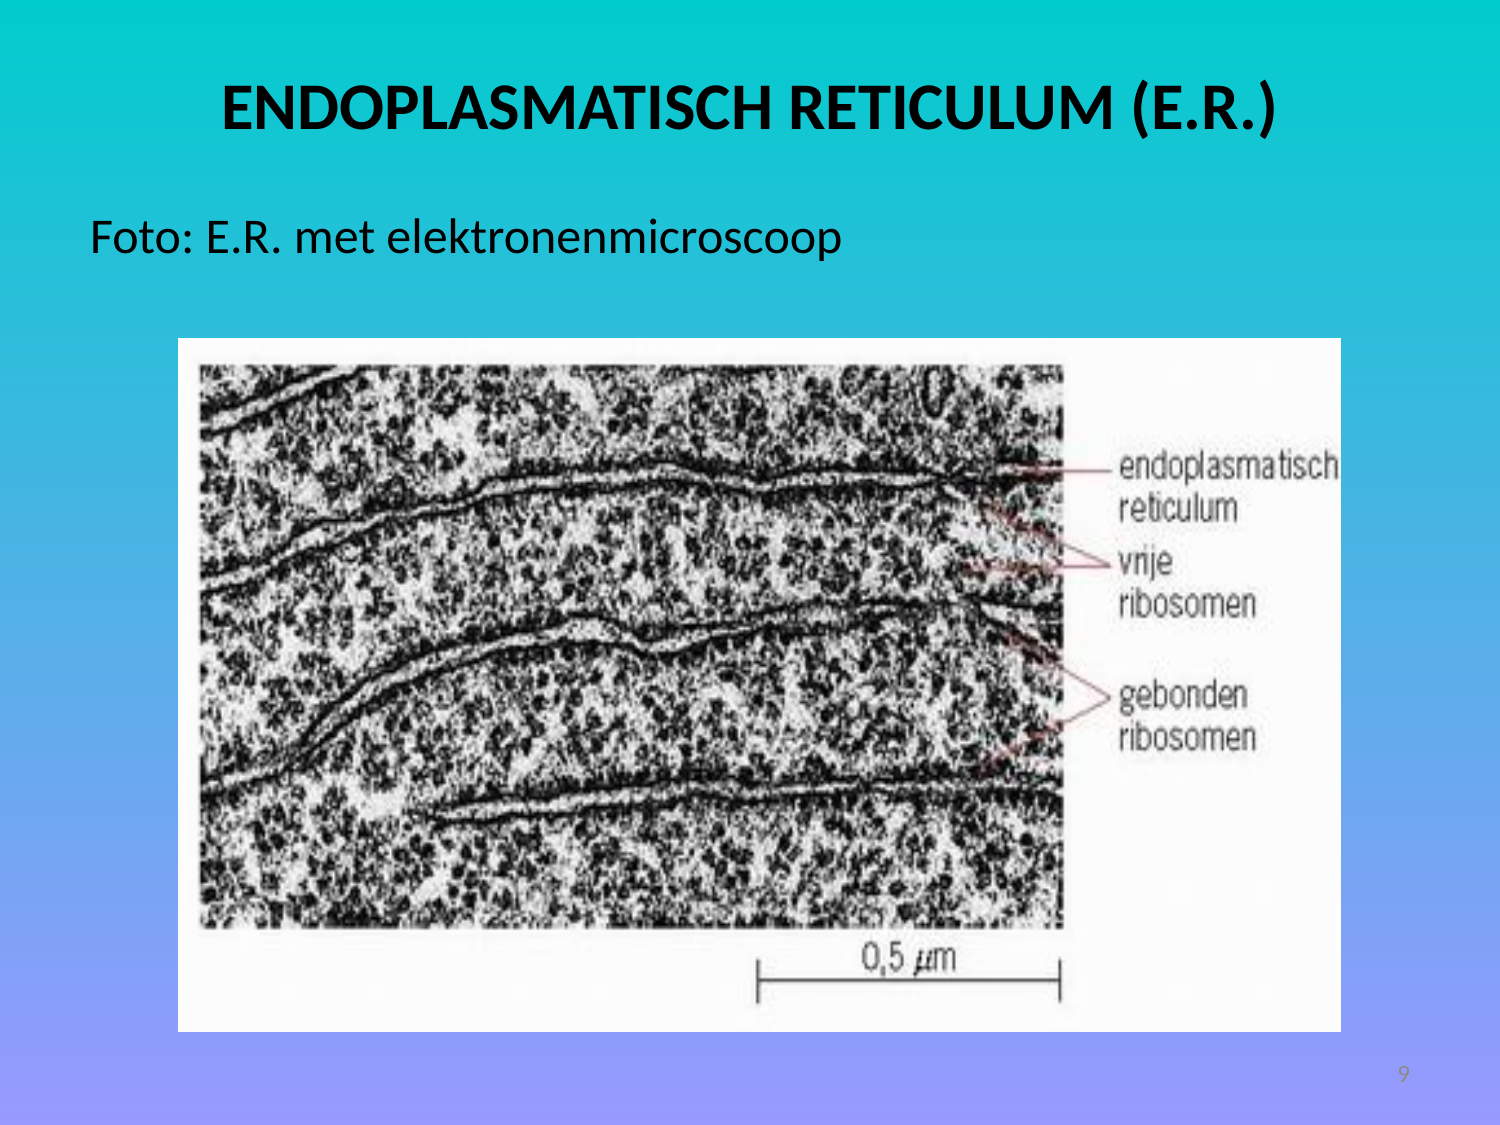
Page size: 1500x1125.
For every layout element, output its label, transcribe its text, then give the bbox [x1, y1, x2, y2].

picture [178, 337, 1341, 1032]
title ENDOPLASMATISCH RETICULUM (E.R.) [75, 45, 1425, 161]
slide_number 9 [1074, 1042, 1425, 1103]
list Foto: E.R. met elektronenmicroscoop [75, 196, 1425, 1005]
